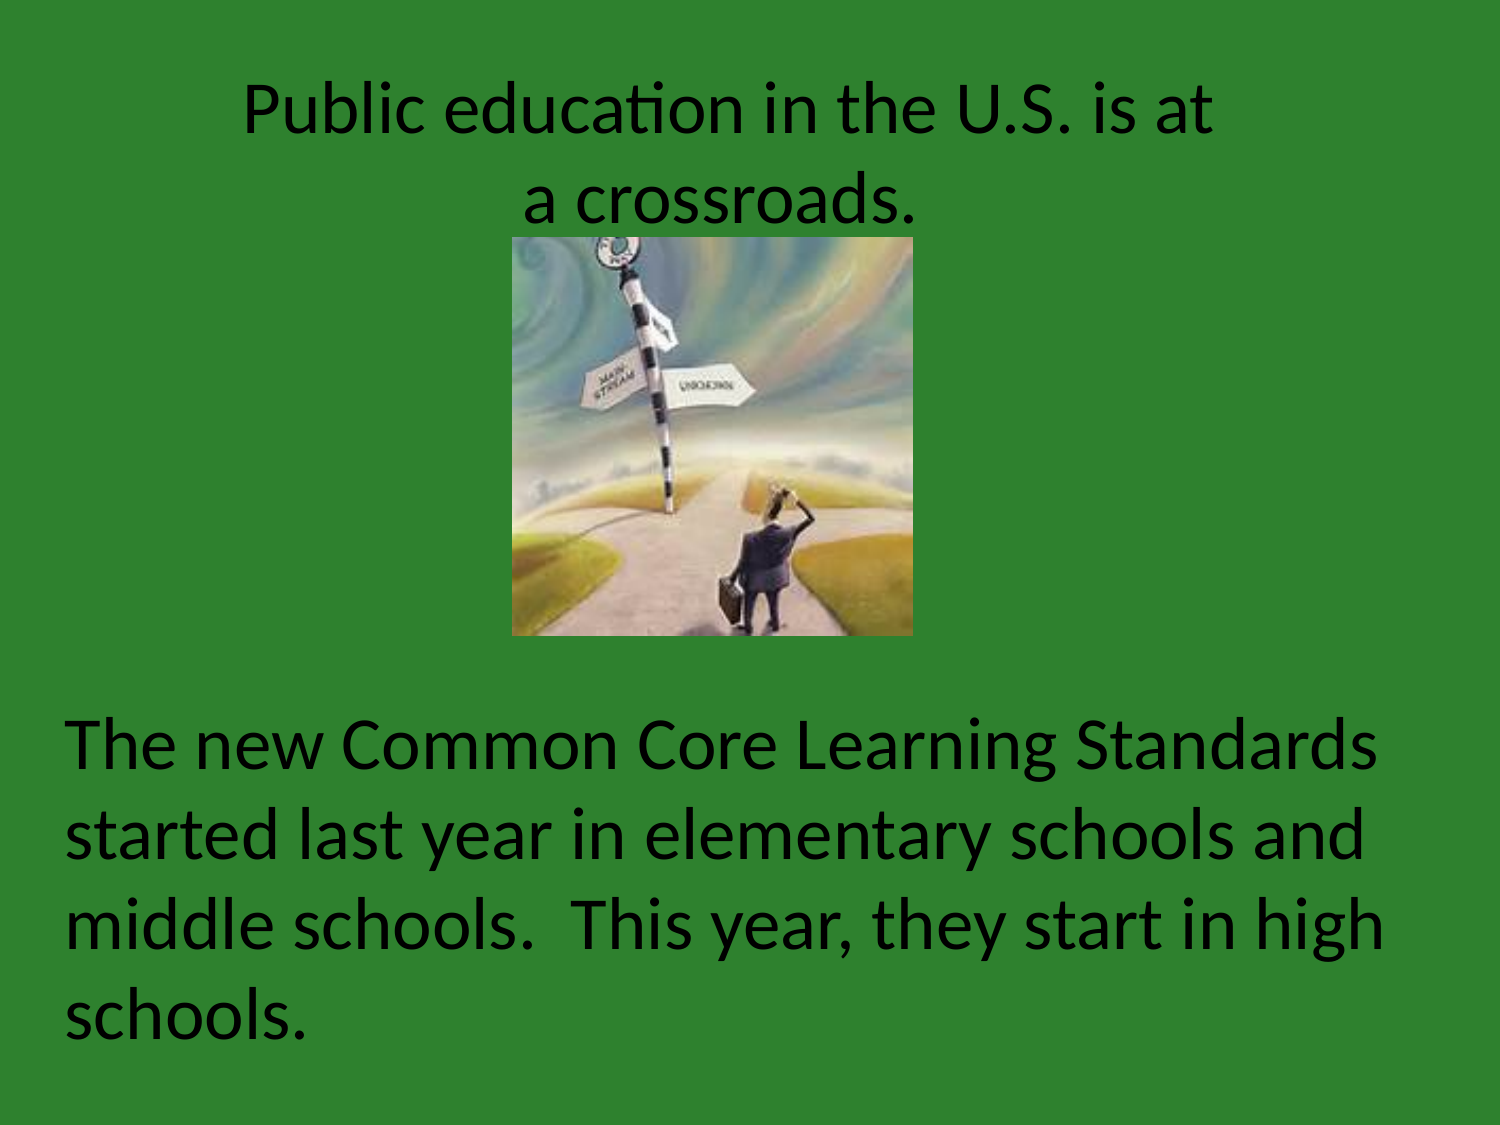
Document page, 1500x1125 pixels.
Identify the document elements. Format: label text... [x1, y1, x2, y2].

picture [512, 237, 913, 636]
text_box Public education in the U.S. is at a crossroads. [204, 51, 1255, 246]
text_box The new Common Core Learning Standards started last year in elementary schools and middle schools. This year, they start in high schools. [49, 687, 1463, 1063]
